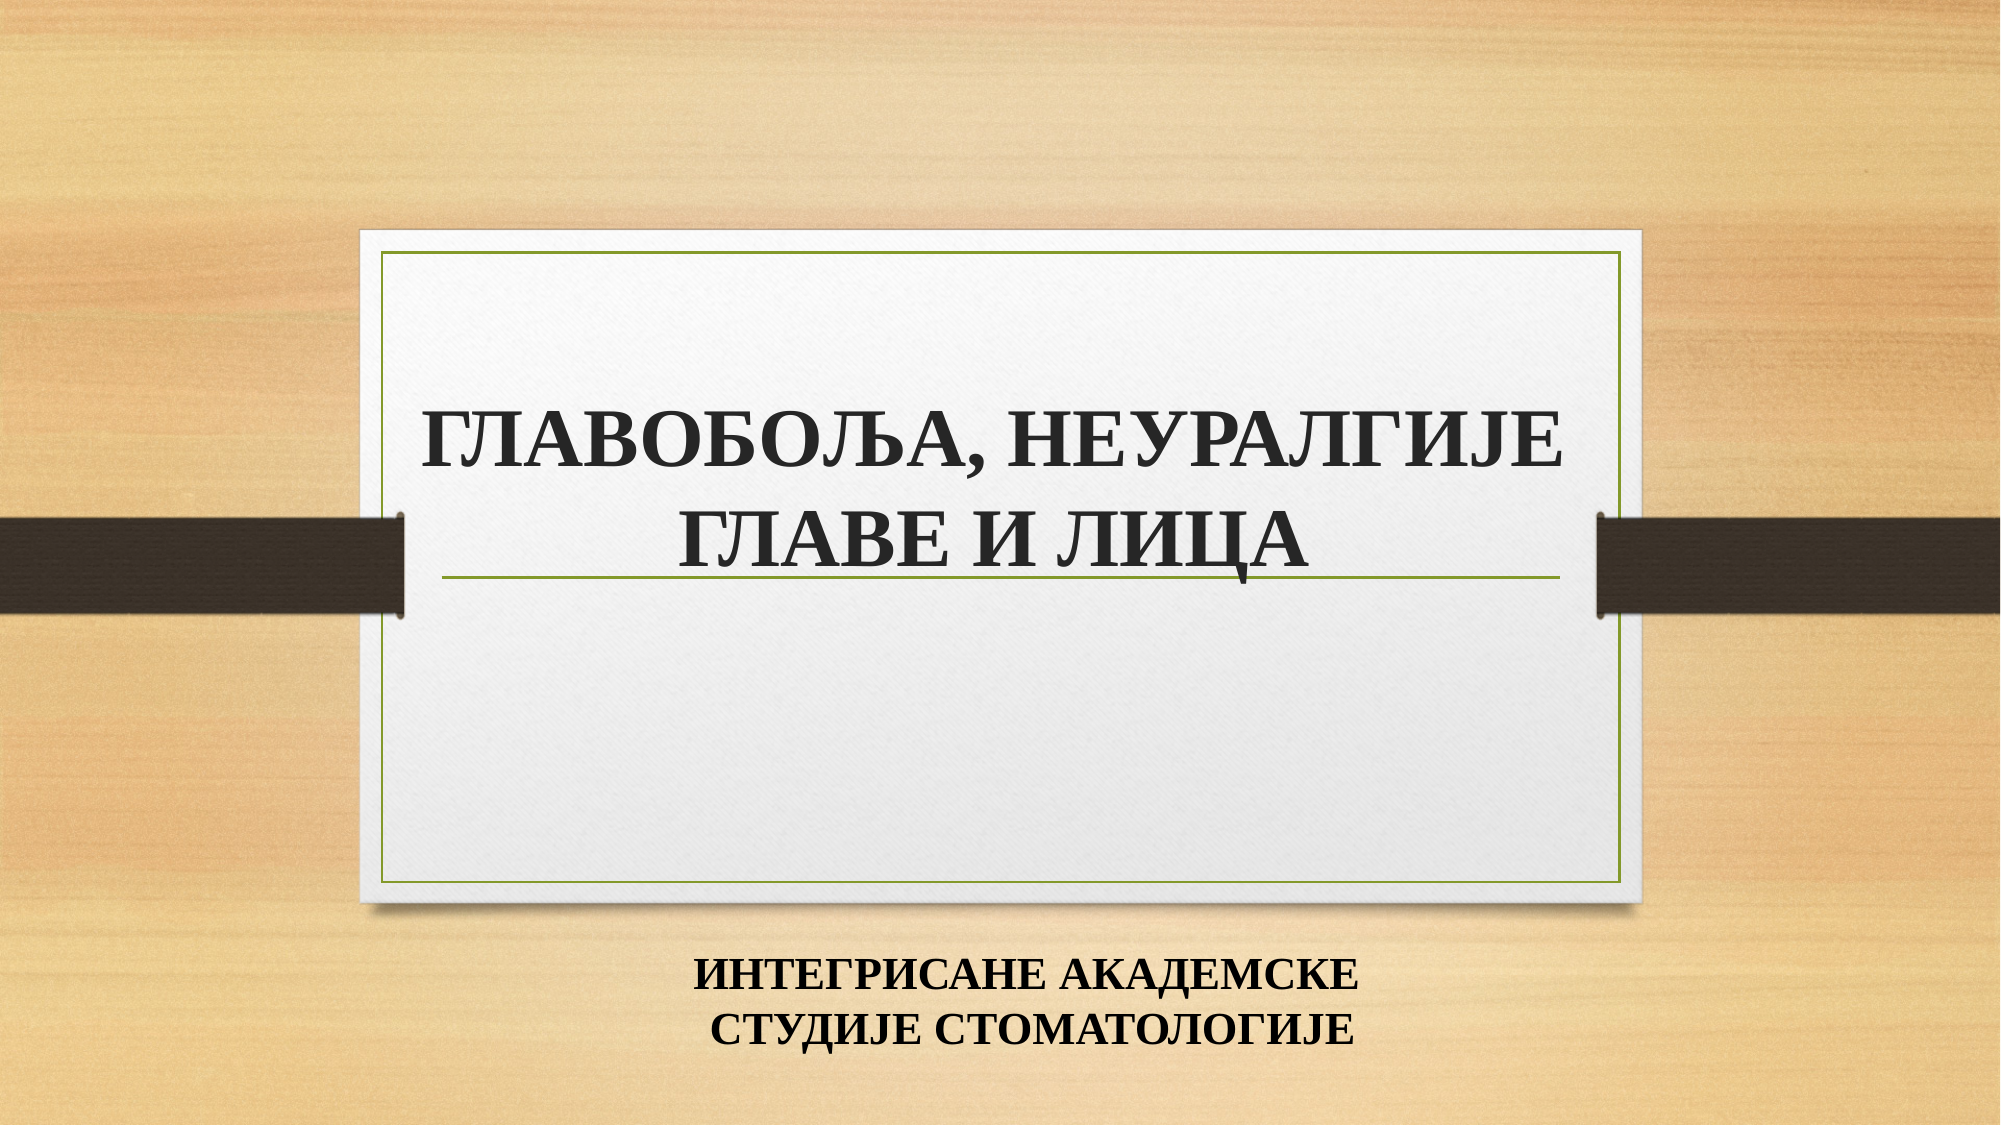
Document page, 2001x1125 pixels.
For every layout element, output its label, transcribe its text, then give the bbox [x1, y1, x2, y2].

picture [0, 0, 2001, 1125]
title ГЛАВОБОЉА, НЕУРАЛГИЈЕ ГЛАВЕ И ЛИЦА [291, 113, 1697, 591]
text_box ИНТЕГРИСАНЕ АКАДЕМСКЕ СТУДИЈE СТОМАТОЛОГИЈЕ [657, 936, 1408, 1062]
